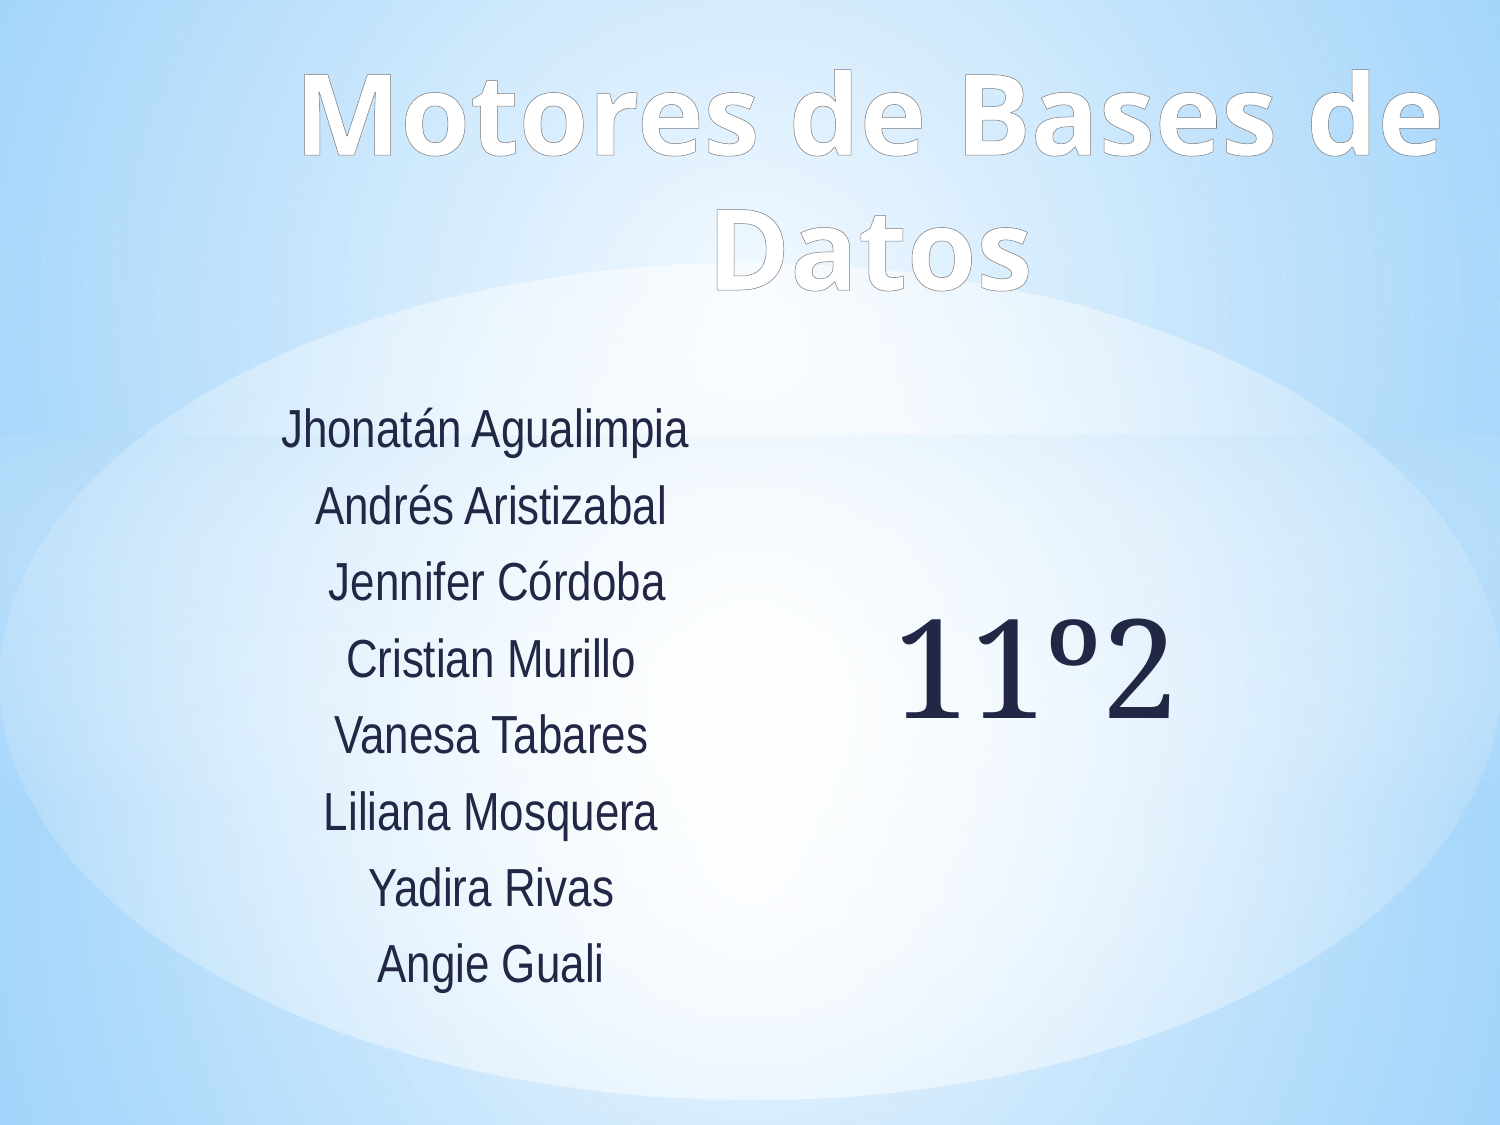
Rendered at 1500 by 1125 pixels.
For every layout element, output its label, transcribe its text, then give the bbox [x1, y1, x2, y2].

subtitle Jhonatán Agualimpia Andrés Aristizabal Jennifer Córdoba Cristian Murillo Vanesa Tabares Liliana Mosquera Yadira Rivas Angie Guali [35, 386, 960, 1067]
text_box 11º2 [878, 574, 1254, 754]
text_box Motores de Bases de Datos [279, 35, 1461, 321]
